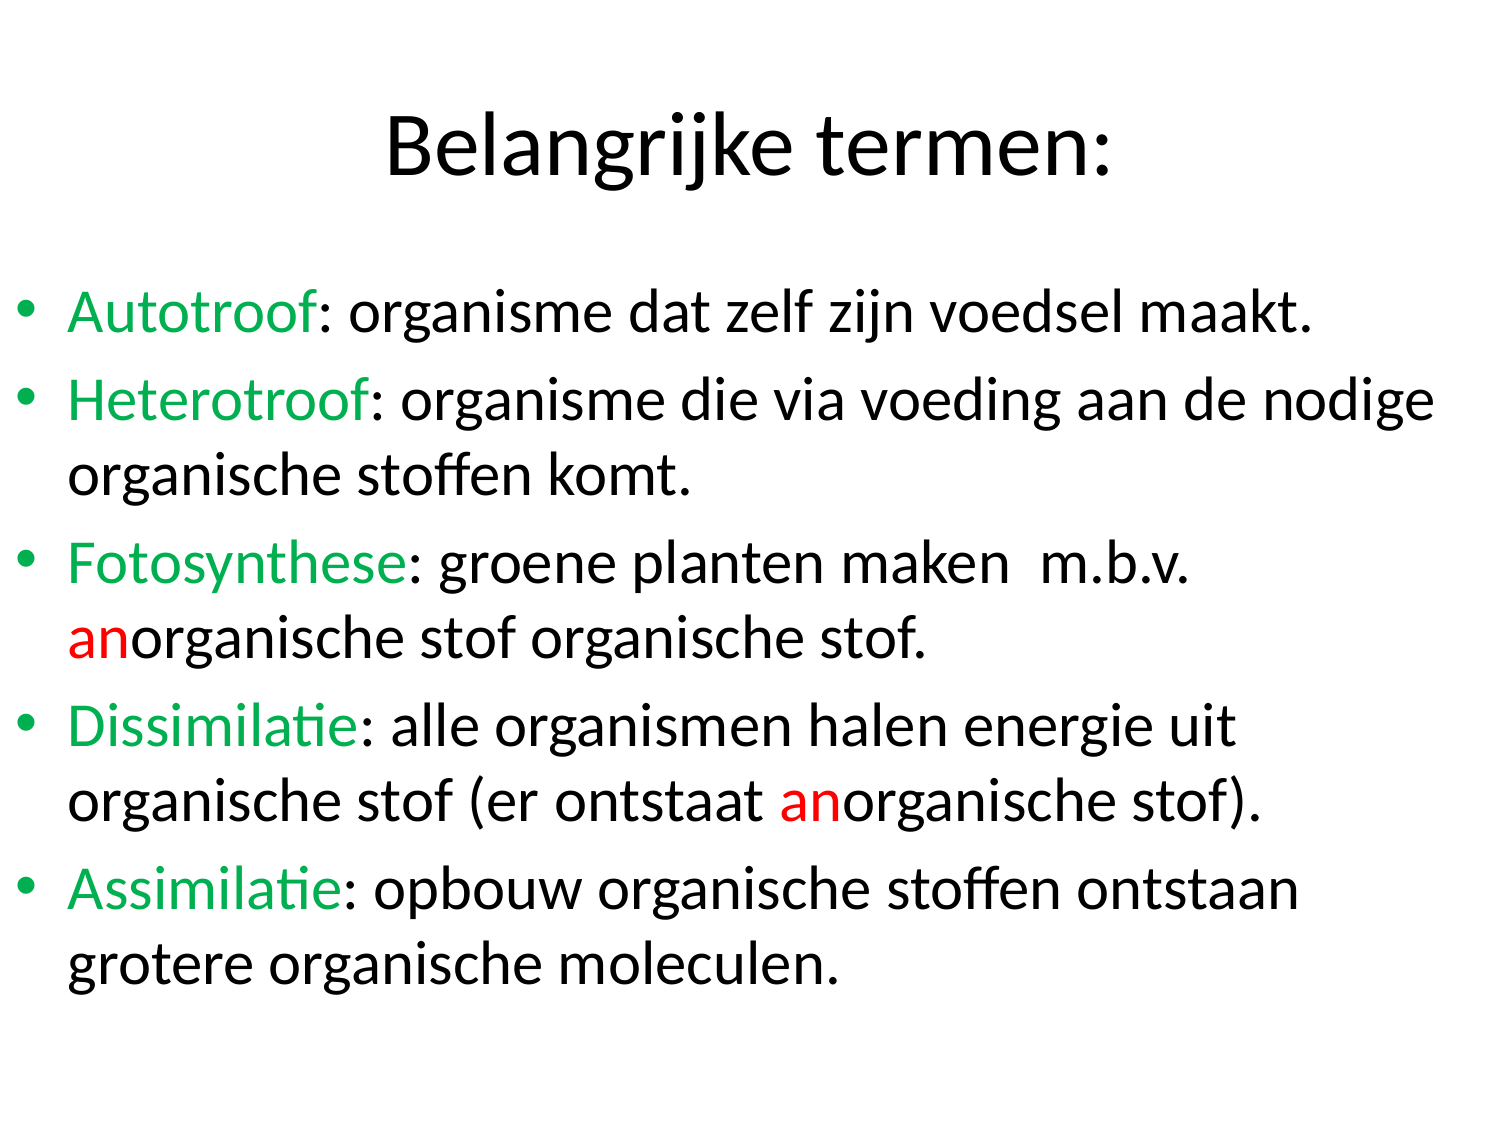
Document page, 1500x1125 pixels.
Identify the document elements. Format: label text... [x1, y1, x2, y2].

list Autotroof: organisme dat zelf zijn voedsel maakt. Heterotroof: organisme die via voeding aan de nodige organische stoffen komt. Fotosynthese: groene planten maken m.b.v. anorganische stof organische stof. Dissimilatie: alle organismen halen energie uit organische stof (er ontstaat anorganische stof). Assimilatie: opbouw organische stoffen ontstaan grotere organische moleculen. [0, 262, 1465, 1005]
title Belangrijke termen: [75, 45, 1425, 233]
